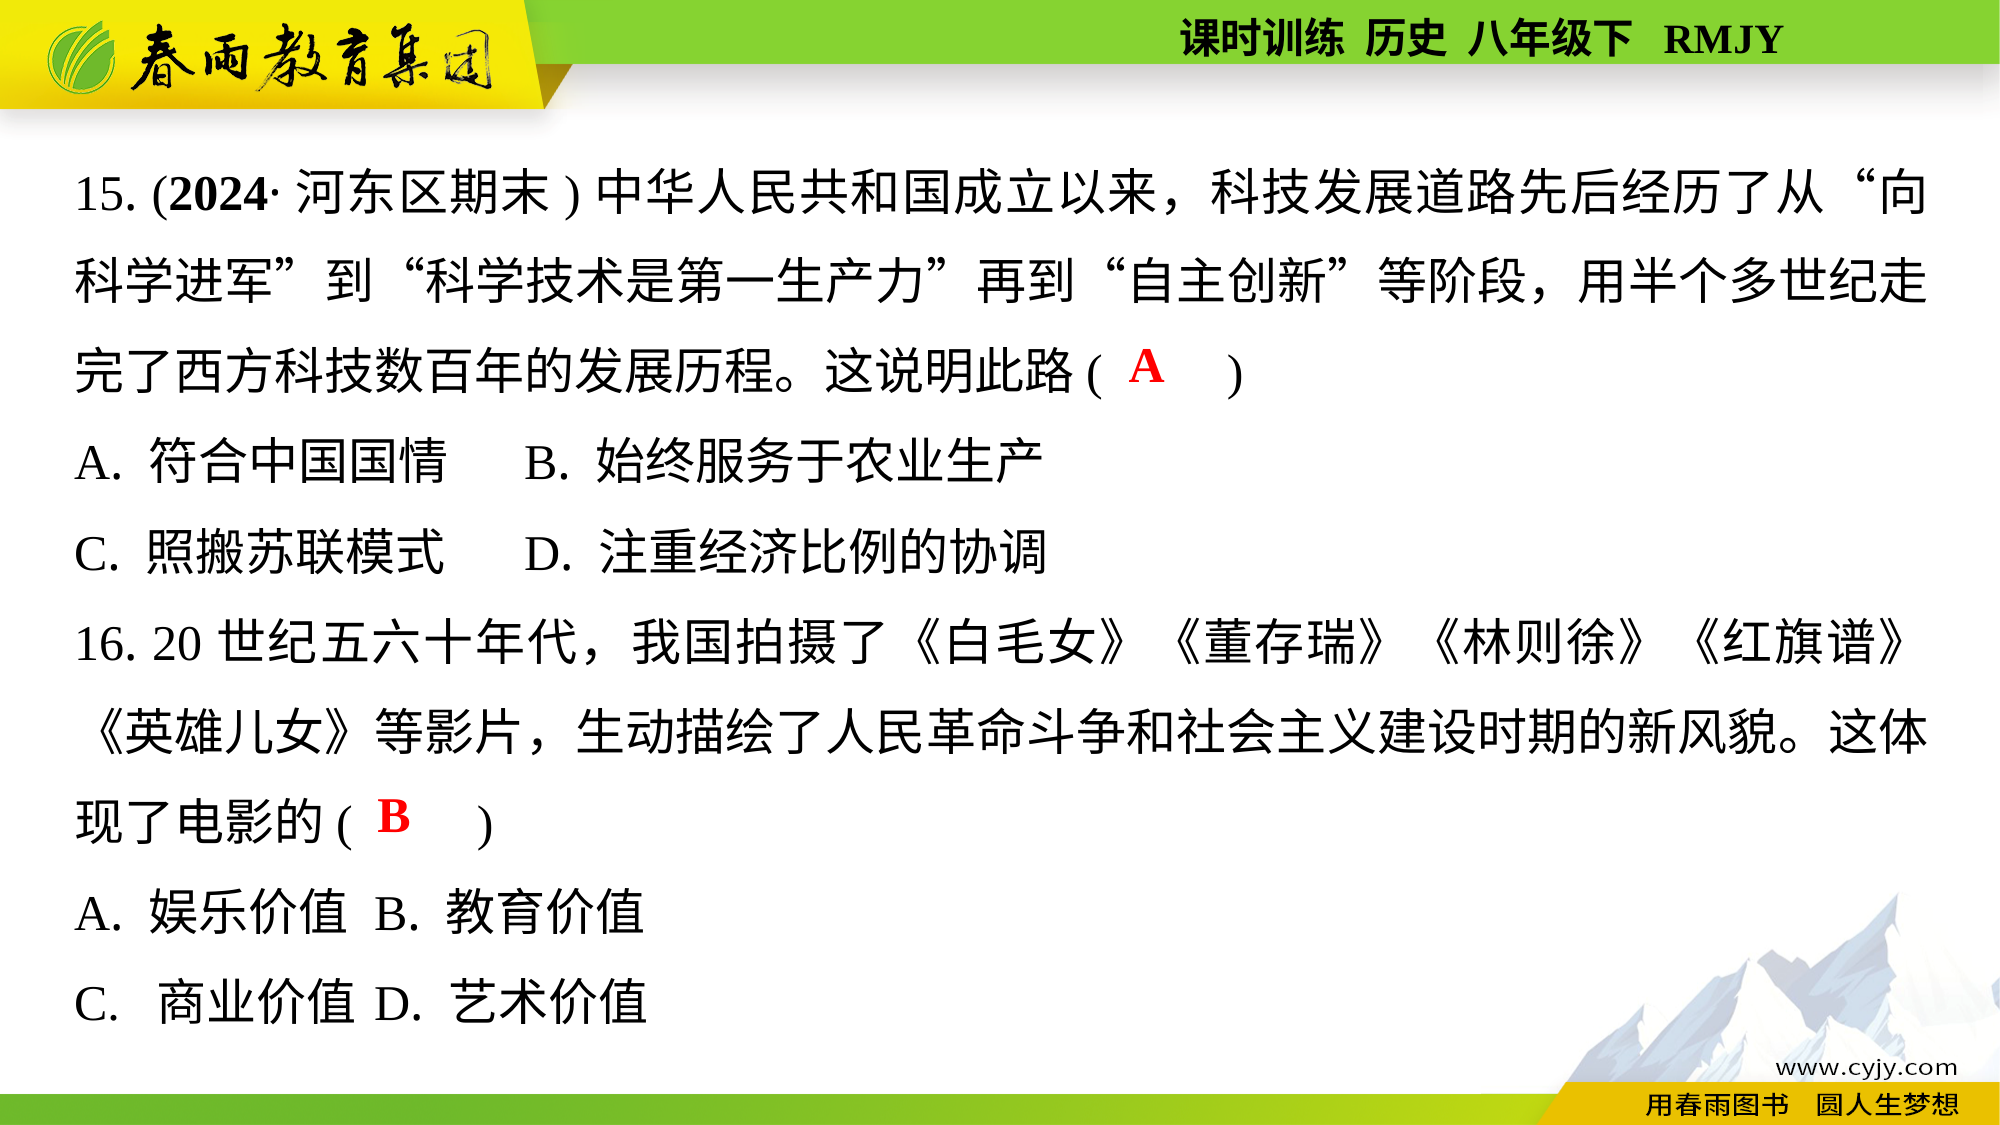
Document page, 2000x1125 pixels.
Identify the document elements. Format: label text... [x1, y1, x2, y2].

text_box A [1113, 324, 1180, 400]
text_box B [362, 775, 426, 850]
picture [0, 0, 2000, 1125]
list 15. (2024·河东区期末)中华人民共和国成立以来，科技发展道路先后经历了从“向科学进军”到“科学技术是第一生产力”再到“自主创新”等阶段，用半个多世纪走完了西方科技数百年的发展历程。这说明此路( ) A. 符合中国国情 B. 始终服务于农业生产 C. 照搬苏联模式 D. 注重经济比例的协调 16. 20世纪五六十年代，我国拍摄了《白毛女》《董存瑞》《林则徐》《红旗谱》《英雄儿女》等影片，生动描绘了人民革命斗争和社会主义建设时期的新风貌。这体现了电影的( ) A. 娱乐价值 B. 教育价值 C. 商业价值 D. 艺术价值 [59, 122, 1944, 1047]
